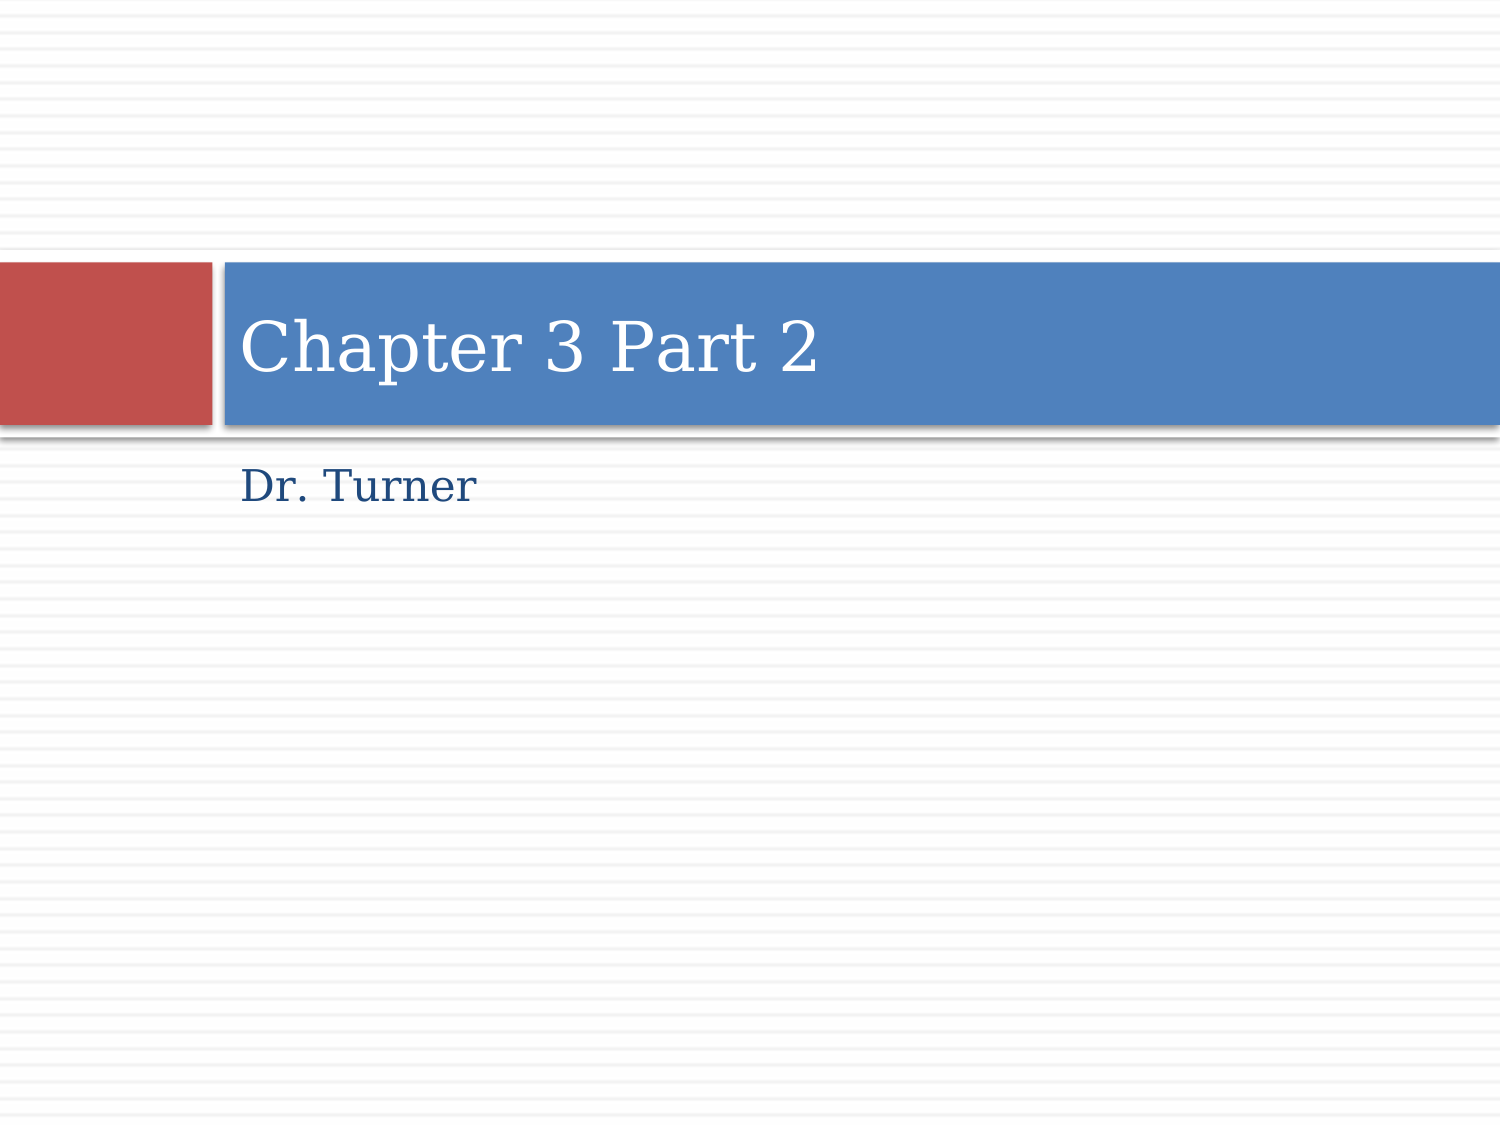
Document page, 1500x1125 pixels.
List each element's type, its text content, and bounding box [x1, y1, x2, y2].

title Chapter 3 Part 2 [225, 262, 1475, 425]
list Dr. Turner [225, 450, 1394, 725]
